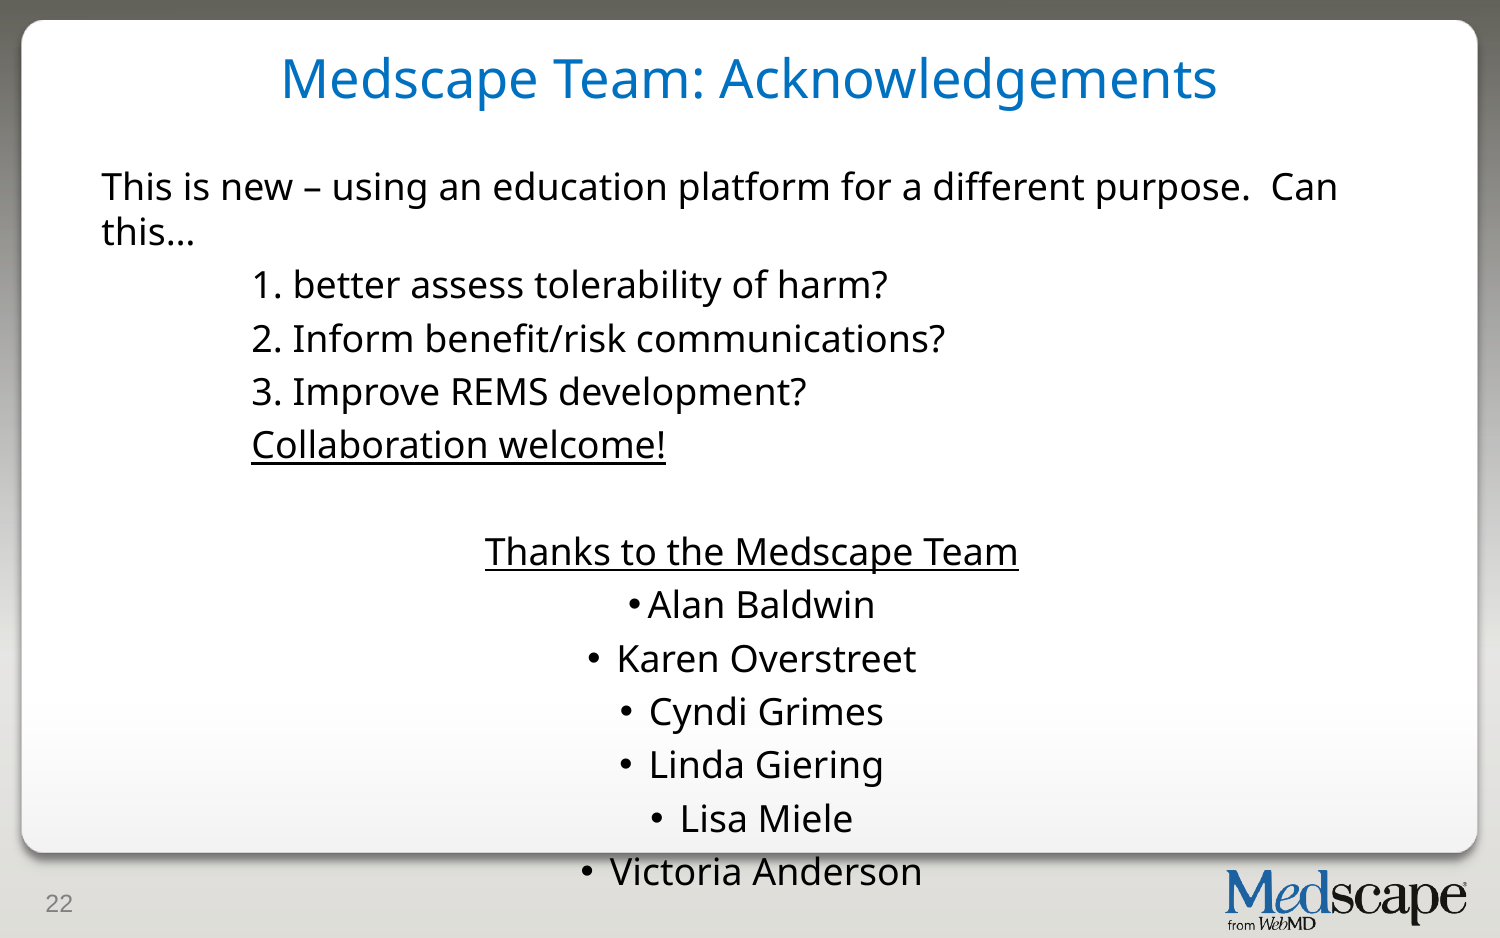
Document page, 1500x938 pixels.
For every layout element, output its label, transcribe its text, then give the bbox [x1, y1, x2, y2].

picture [0, 0, 1500, 938]
list This is new – using an education platform for a different purpose. Can this… 1. better assess tolerability of harm? 2. Inform benefit/risk communications? 3. Improve REMS development? Collaboration welcome! Thanks to the Medscape Team Alan Baldwin Karen Overstreet Cyndi Grimes Linda Giering Lisa Miele Victoria Anderson [87, 156, 1417, 860]
title Medscape Team: Acknowledgements [74, 37, 1426, 194]
